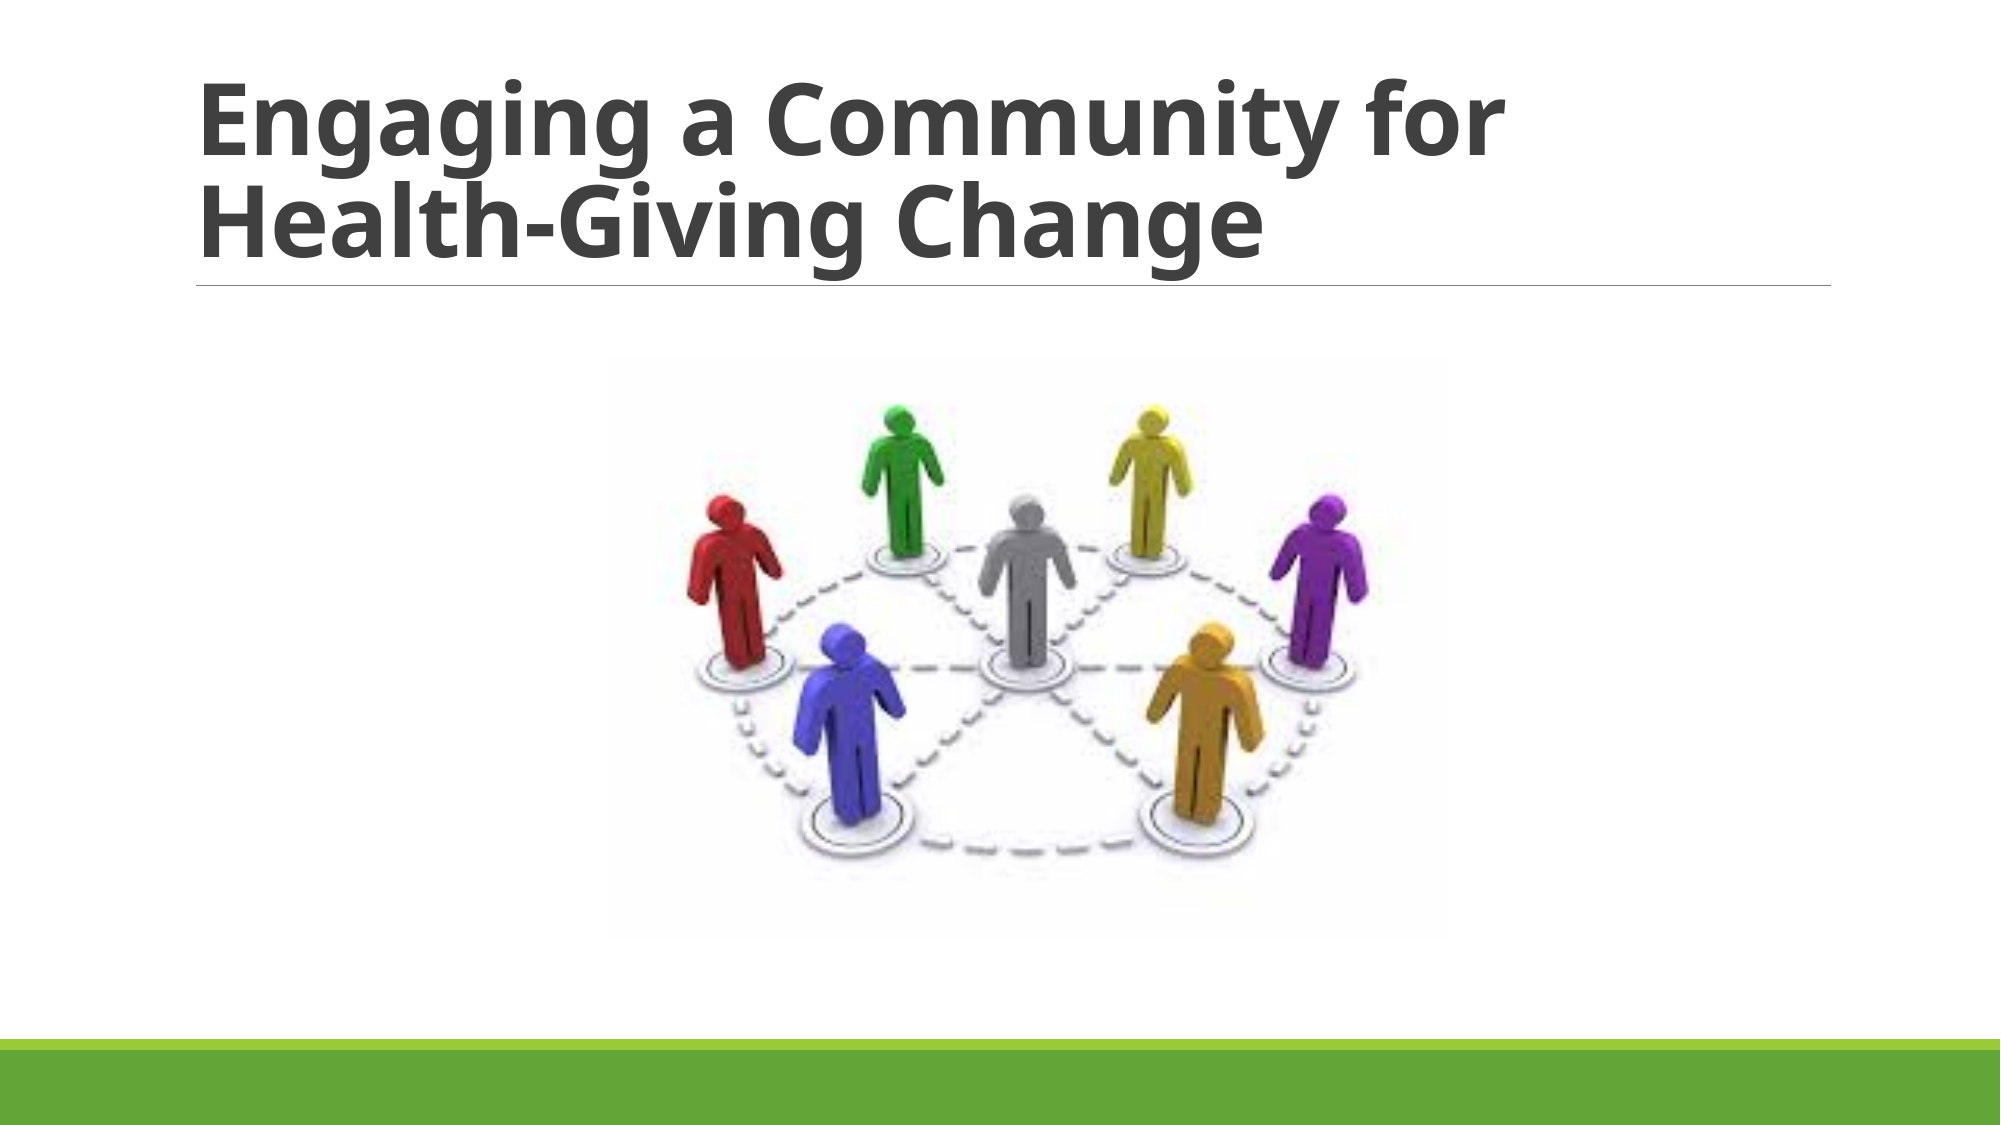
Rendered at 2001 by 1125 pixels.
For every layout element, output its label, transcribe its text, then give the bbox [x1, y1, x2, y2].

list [606, 355, 1448, 941]
title Engaging a Community for Health-Giving Change [180, 47, 1830, 285]
